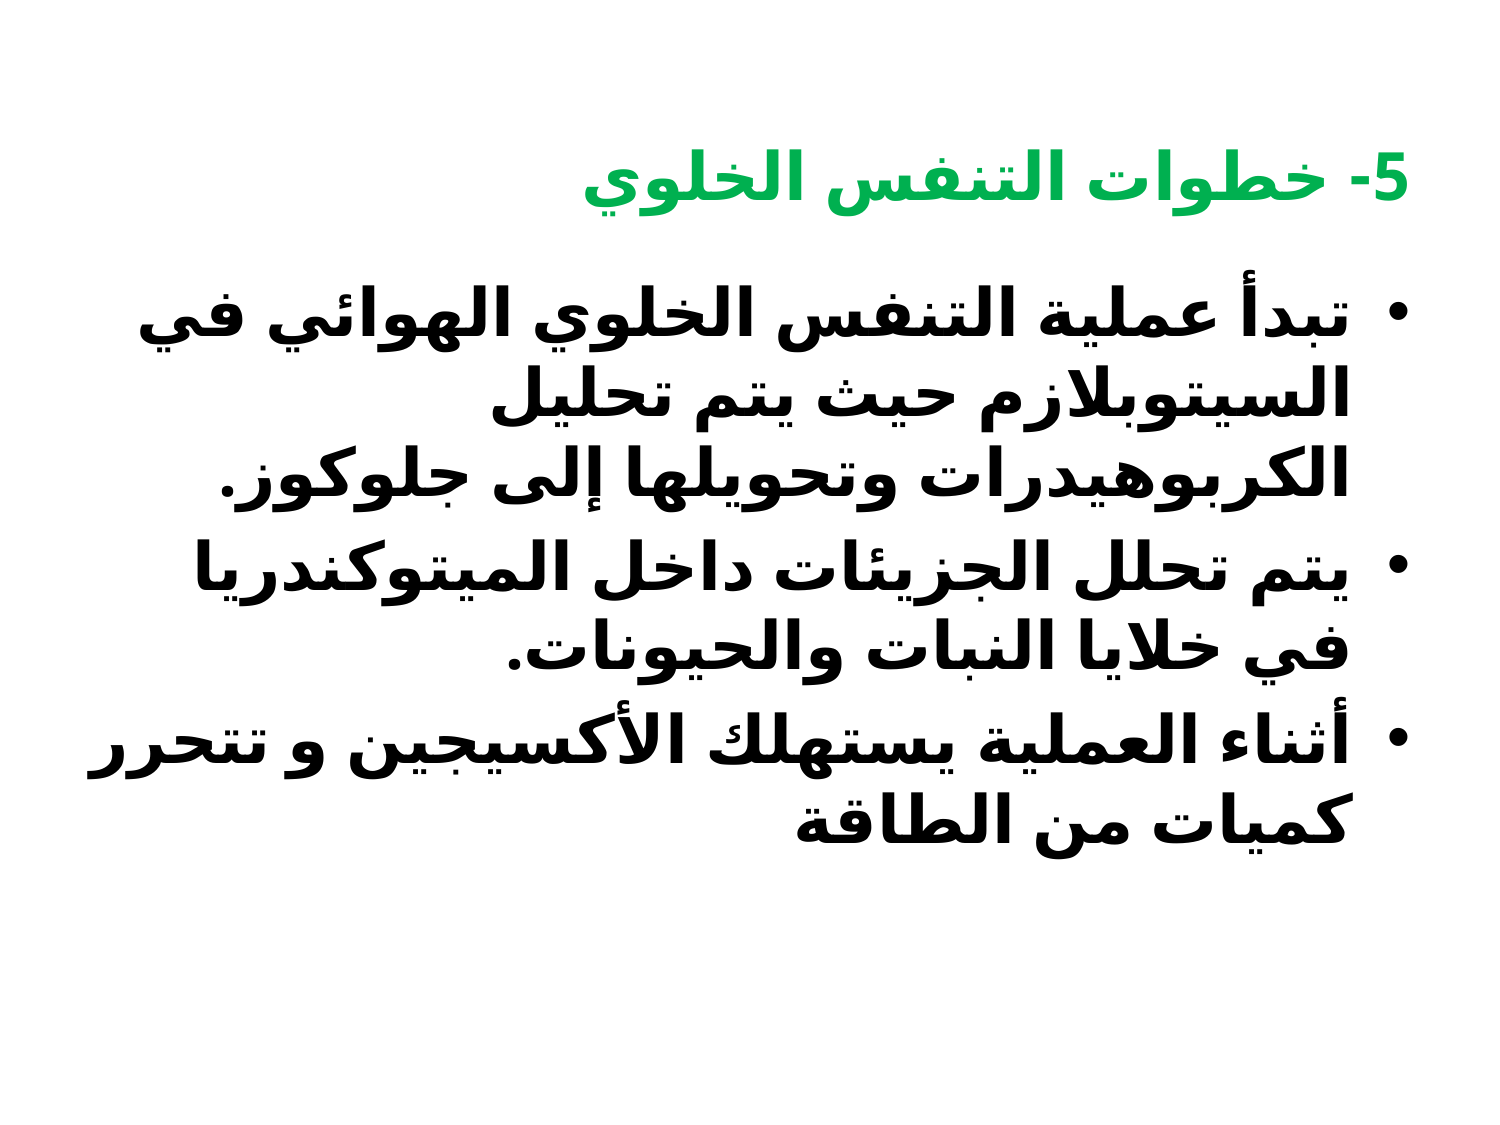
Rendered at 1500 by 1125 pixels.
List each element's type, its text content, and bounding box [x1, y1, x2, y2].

list تبدأ عملية التنفس الخلوي الهوائي في السيتوبلازم حيث يتم تحليل الكربوهيدرات وتحويلها إلى جلوكوز. يتم تحلل الجزيئات داخل الميتوكندريا في خلايا النبات والحيونات. أثناء العملية يستهلك الأكسيجين و تتحرر كميات من الطاقة [75, 262, 1425, 1005]
title 5- خطوات التنفس الخلوي [75, 79, 1425, 262]
